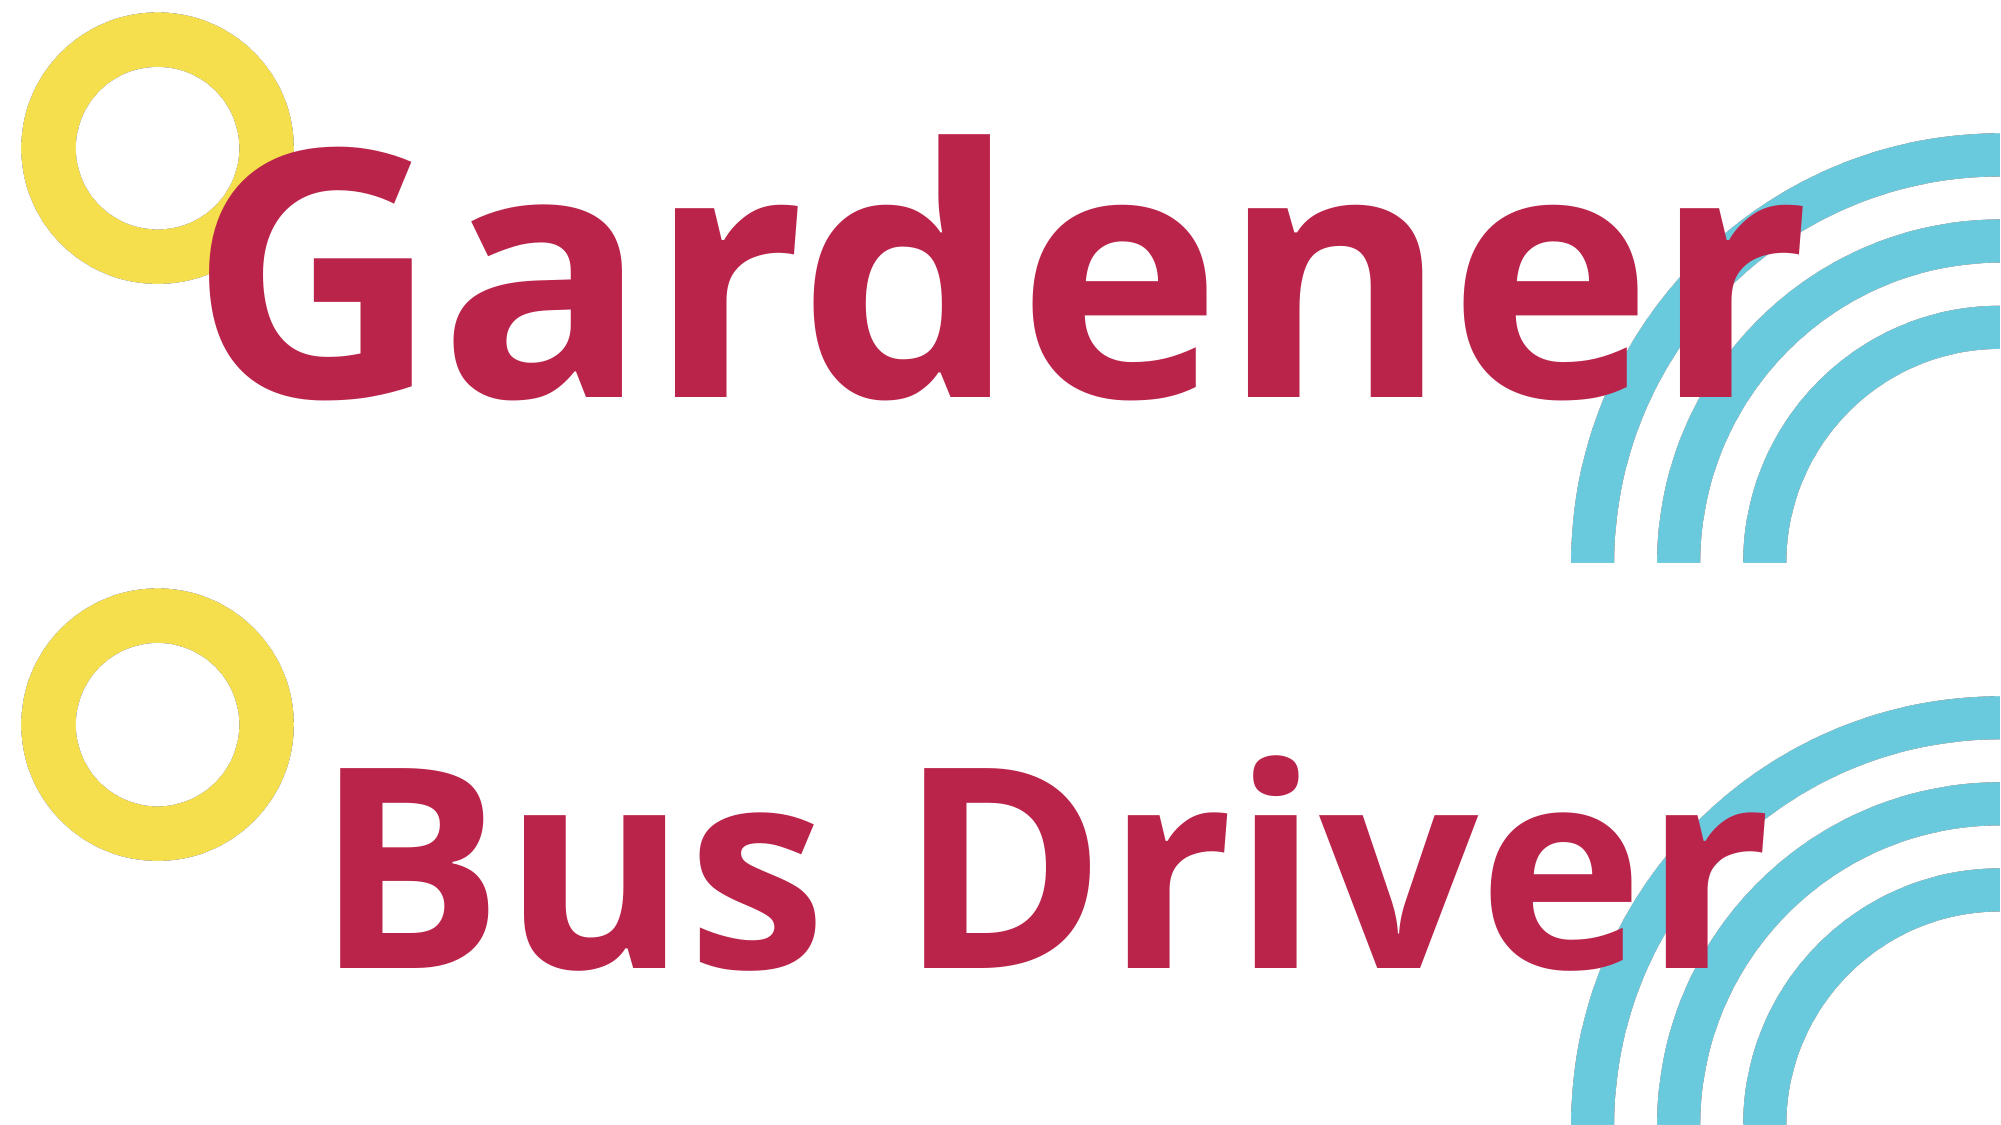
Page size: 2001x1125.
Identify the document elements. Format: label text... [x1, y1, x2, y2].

picture [1571, 133, 2000, 563]
picture [21, 12, 294, 284]
text_box Bus Driver [99, 717, 1988, 1037]
title Gardener [56, 88, 1944, 480]
picture [1571, 696, 2000, 1125]
picture [21, 588, 294, 861]
